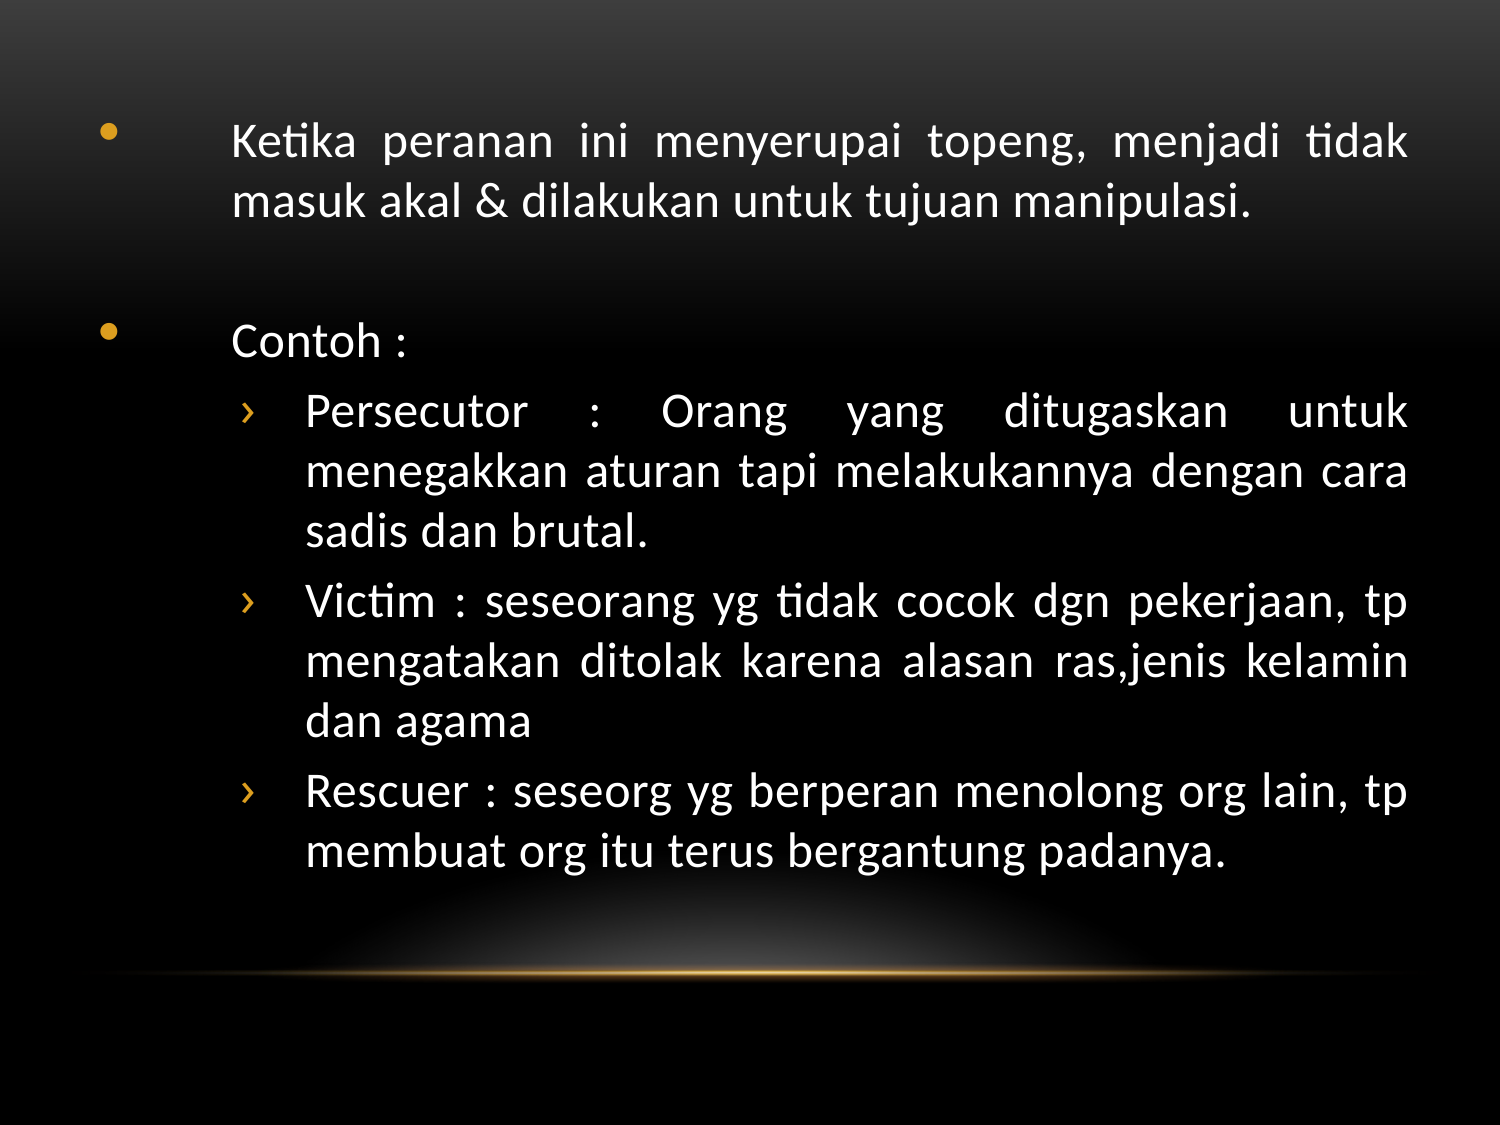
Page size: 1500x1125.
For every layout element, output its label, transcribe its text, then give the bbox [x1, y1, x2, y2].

picture [0, 0, 1500, 1125]
list Ketika peranan ini menyerupai topeng, menjadi tidak masuk akal & dilakukan untuk tujuan manipulasi. Contoh : Persecutor : Orang yang ditugaskan untuk menegakkan aturan tapi melakukannya dengan cara sadis dan brutal. Victim : seseorang yg tidak cocok dgn pekerjaan, tp mengatakan ditolak karena alasan ras,jenis kelamin dan agama Rescuer : seseorg yg berperan menolong org lain, tp membuat org itu terus bergantung padanya. [75, 99, 1425, 1038]
